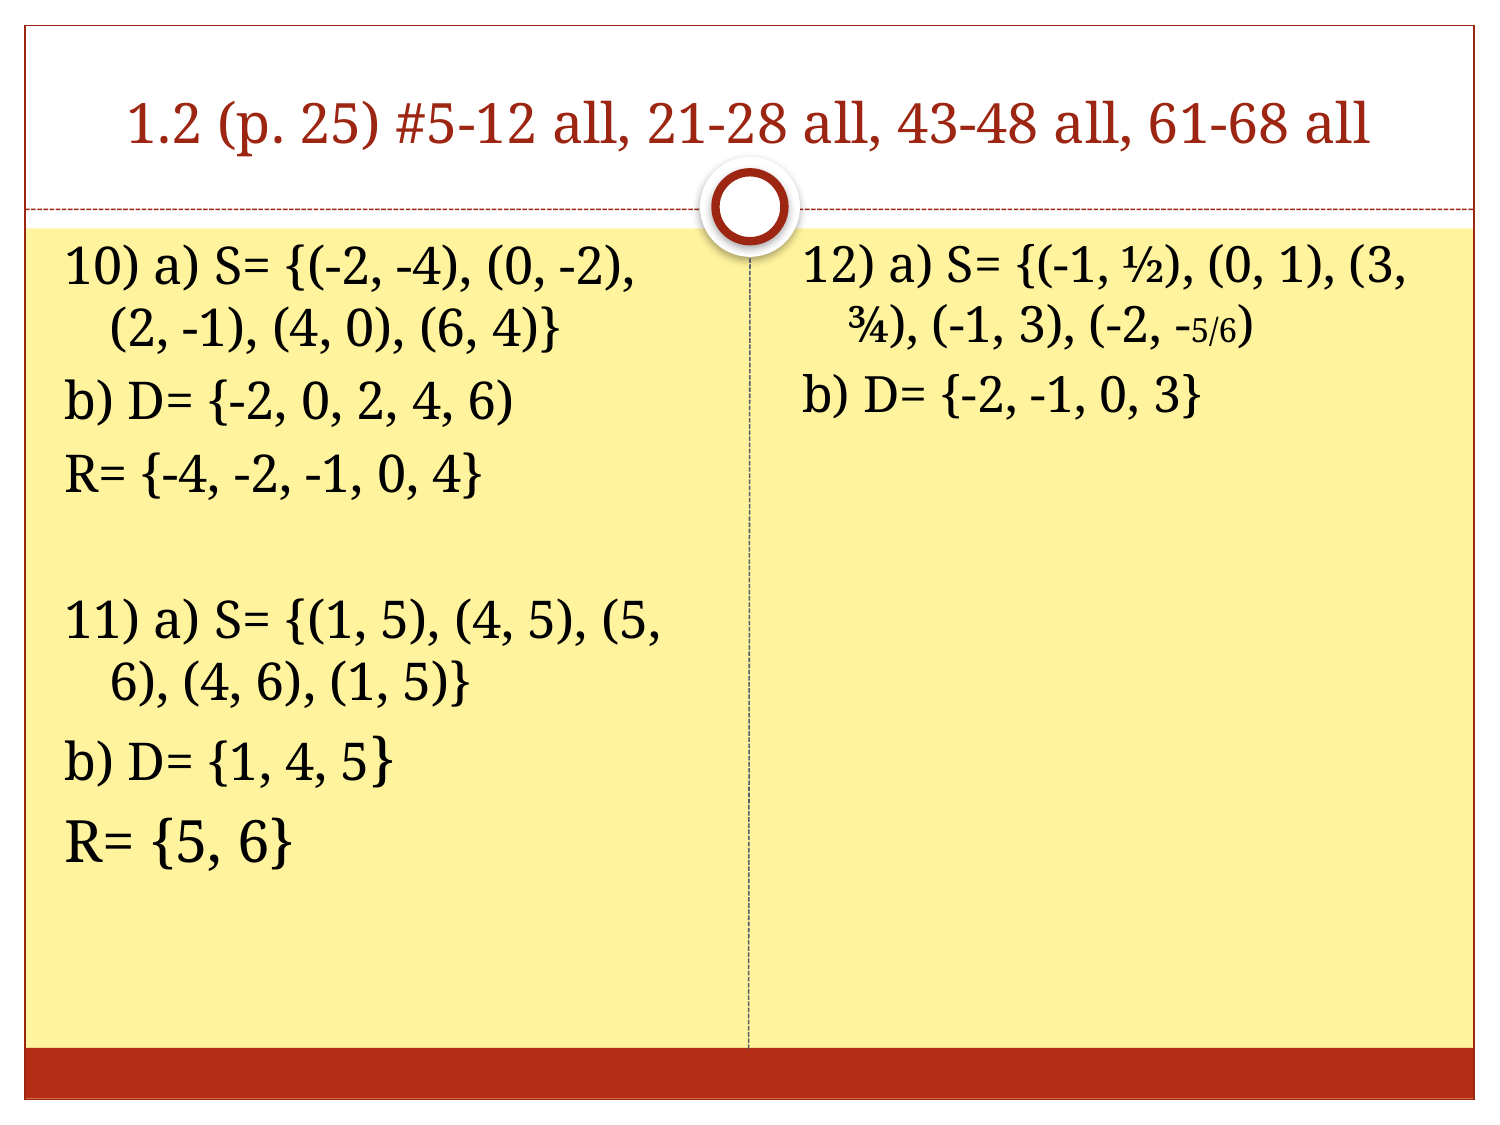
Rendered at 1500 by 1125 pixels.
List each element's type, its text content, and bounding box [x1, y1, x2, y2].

list 10) a) S= {(-2, -4), (0, -2), (2, -1), (4, 0), (6, 4)} b) D= {-2, 0, 2, 4, 6) R= {-4, -2, -1, 0, 4} 11) a) S= {(1, 5), (4, 5), (5, 6), (4, 6), (1, 5)} b) D= {1, 4, 5} R= {5, 6} [49, 224, 712, 993]
title 1.2 (p. 25) #5-12 all, 21-28 all, 43-48 all, 61-68 all [49, 37, 1450, 162]
list 12) a) S= {(-1, ½), (0, 1), (3, ¾), (-1, 3), (-2, -5/6) b) D= {-2, -1, 0, 3} [787, 224, 1450, 993]
